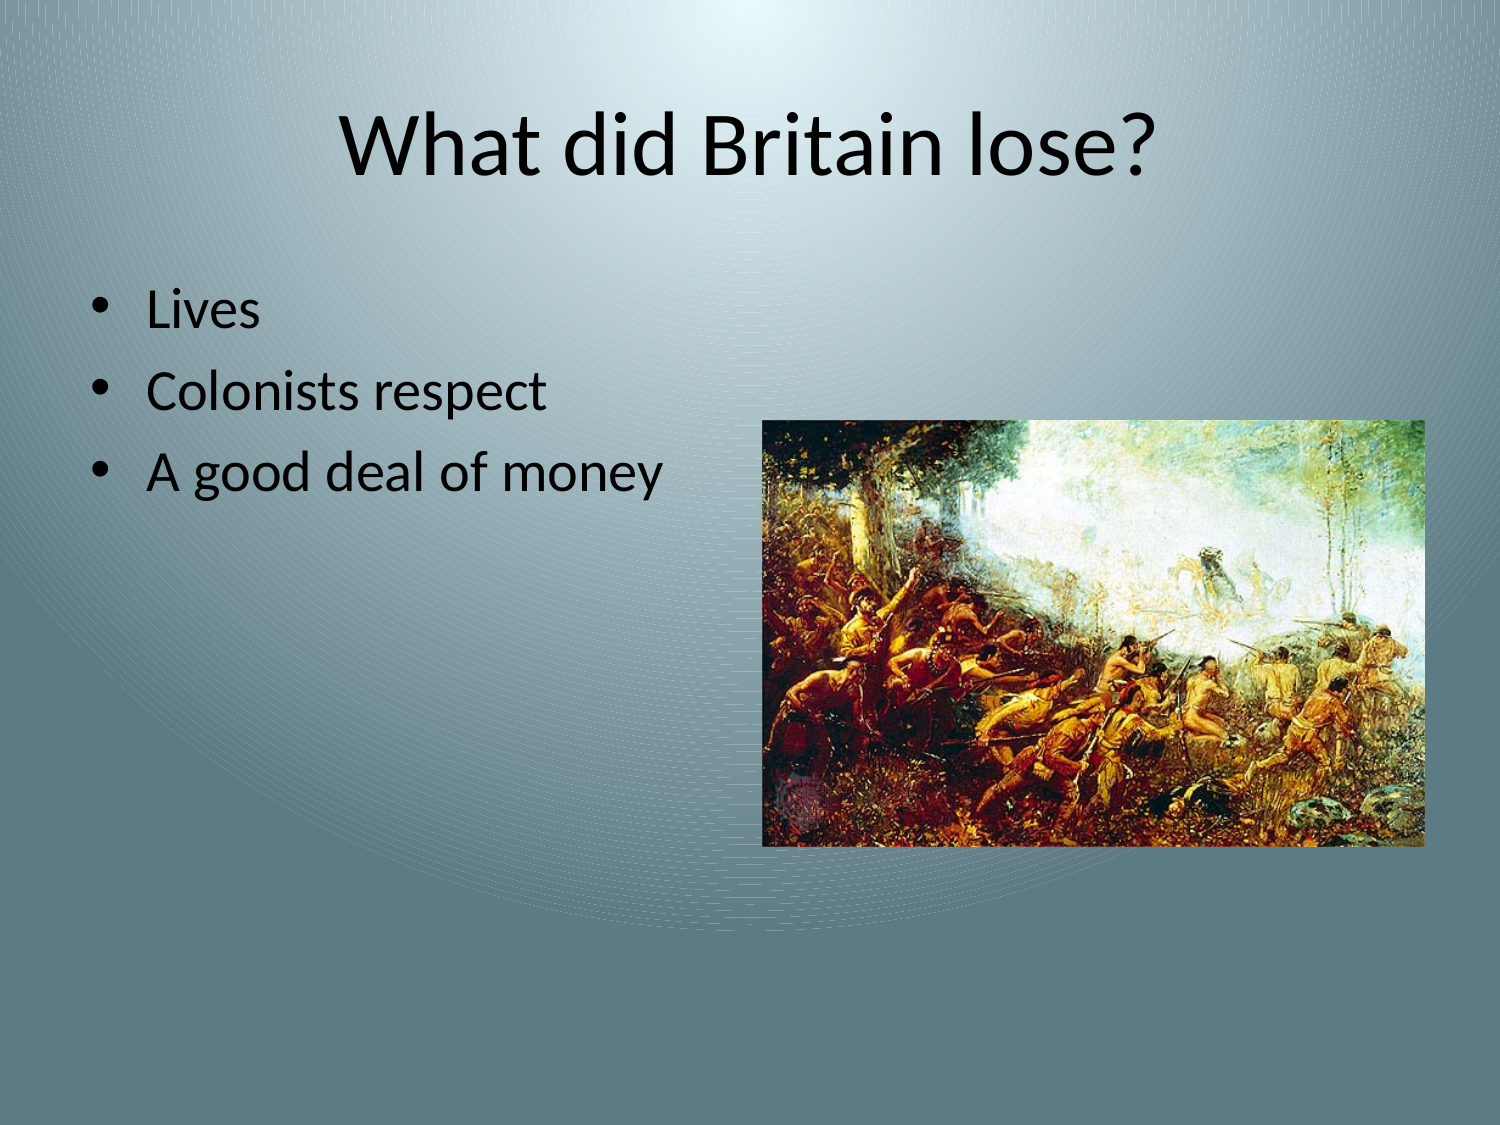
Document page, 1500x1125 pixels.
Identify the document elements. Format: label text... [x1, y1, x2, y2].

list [762, 262, 1426, 1006]
title What did Britain lose? [75, 45, 1425, 233]
list Lives Colonists respect A good deal of money [75, 262, 738, 1005]
